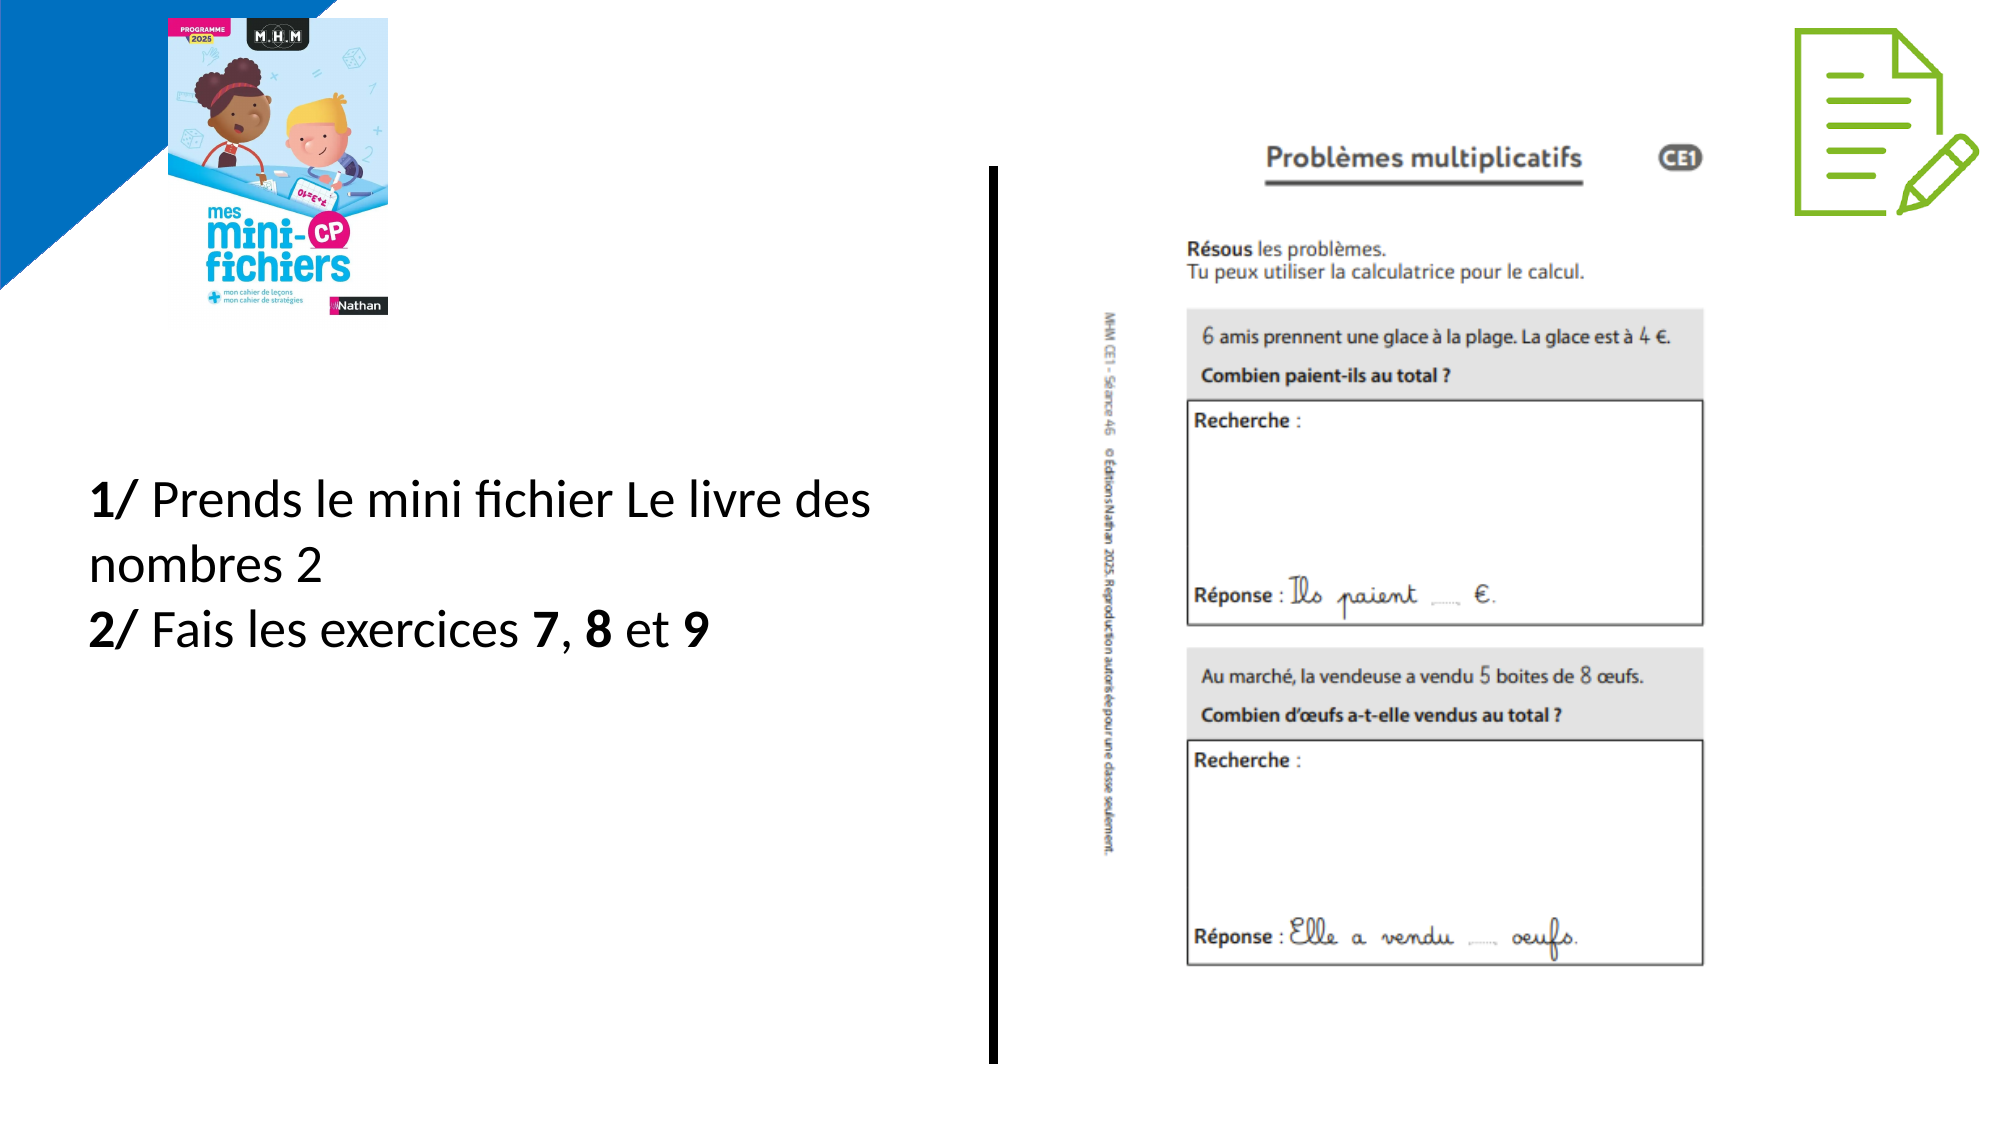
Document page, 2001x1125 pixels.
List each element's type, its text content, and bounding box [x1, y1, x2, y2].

text_box [0, 0, 337, 290]
picture [168, 18, 388, 330]
picture [1085, 122, 1741, 976]
picture [1792, 28, 1981, 216]
text_box 1/ Prends le mini fichier Le livre des nombres 2 2/ Fais les exercices 7, 8 et 9 [73, 456, 993, 667]
